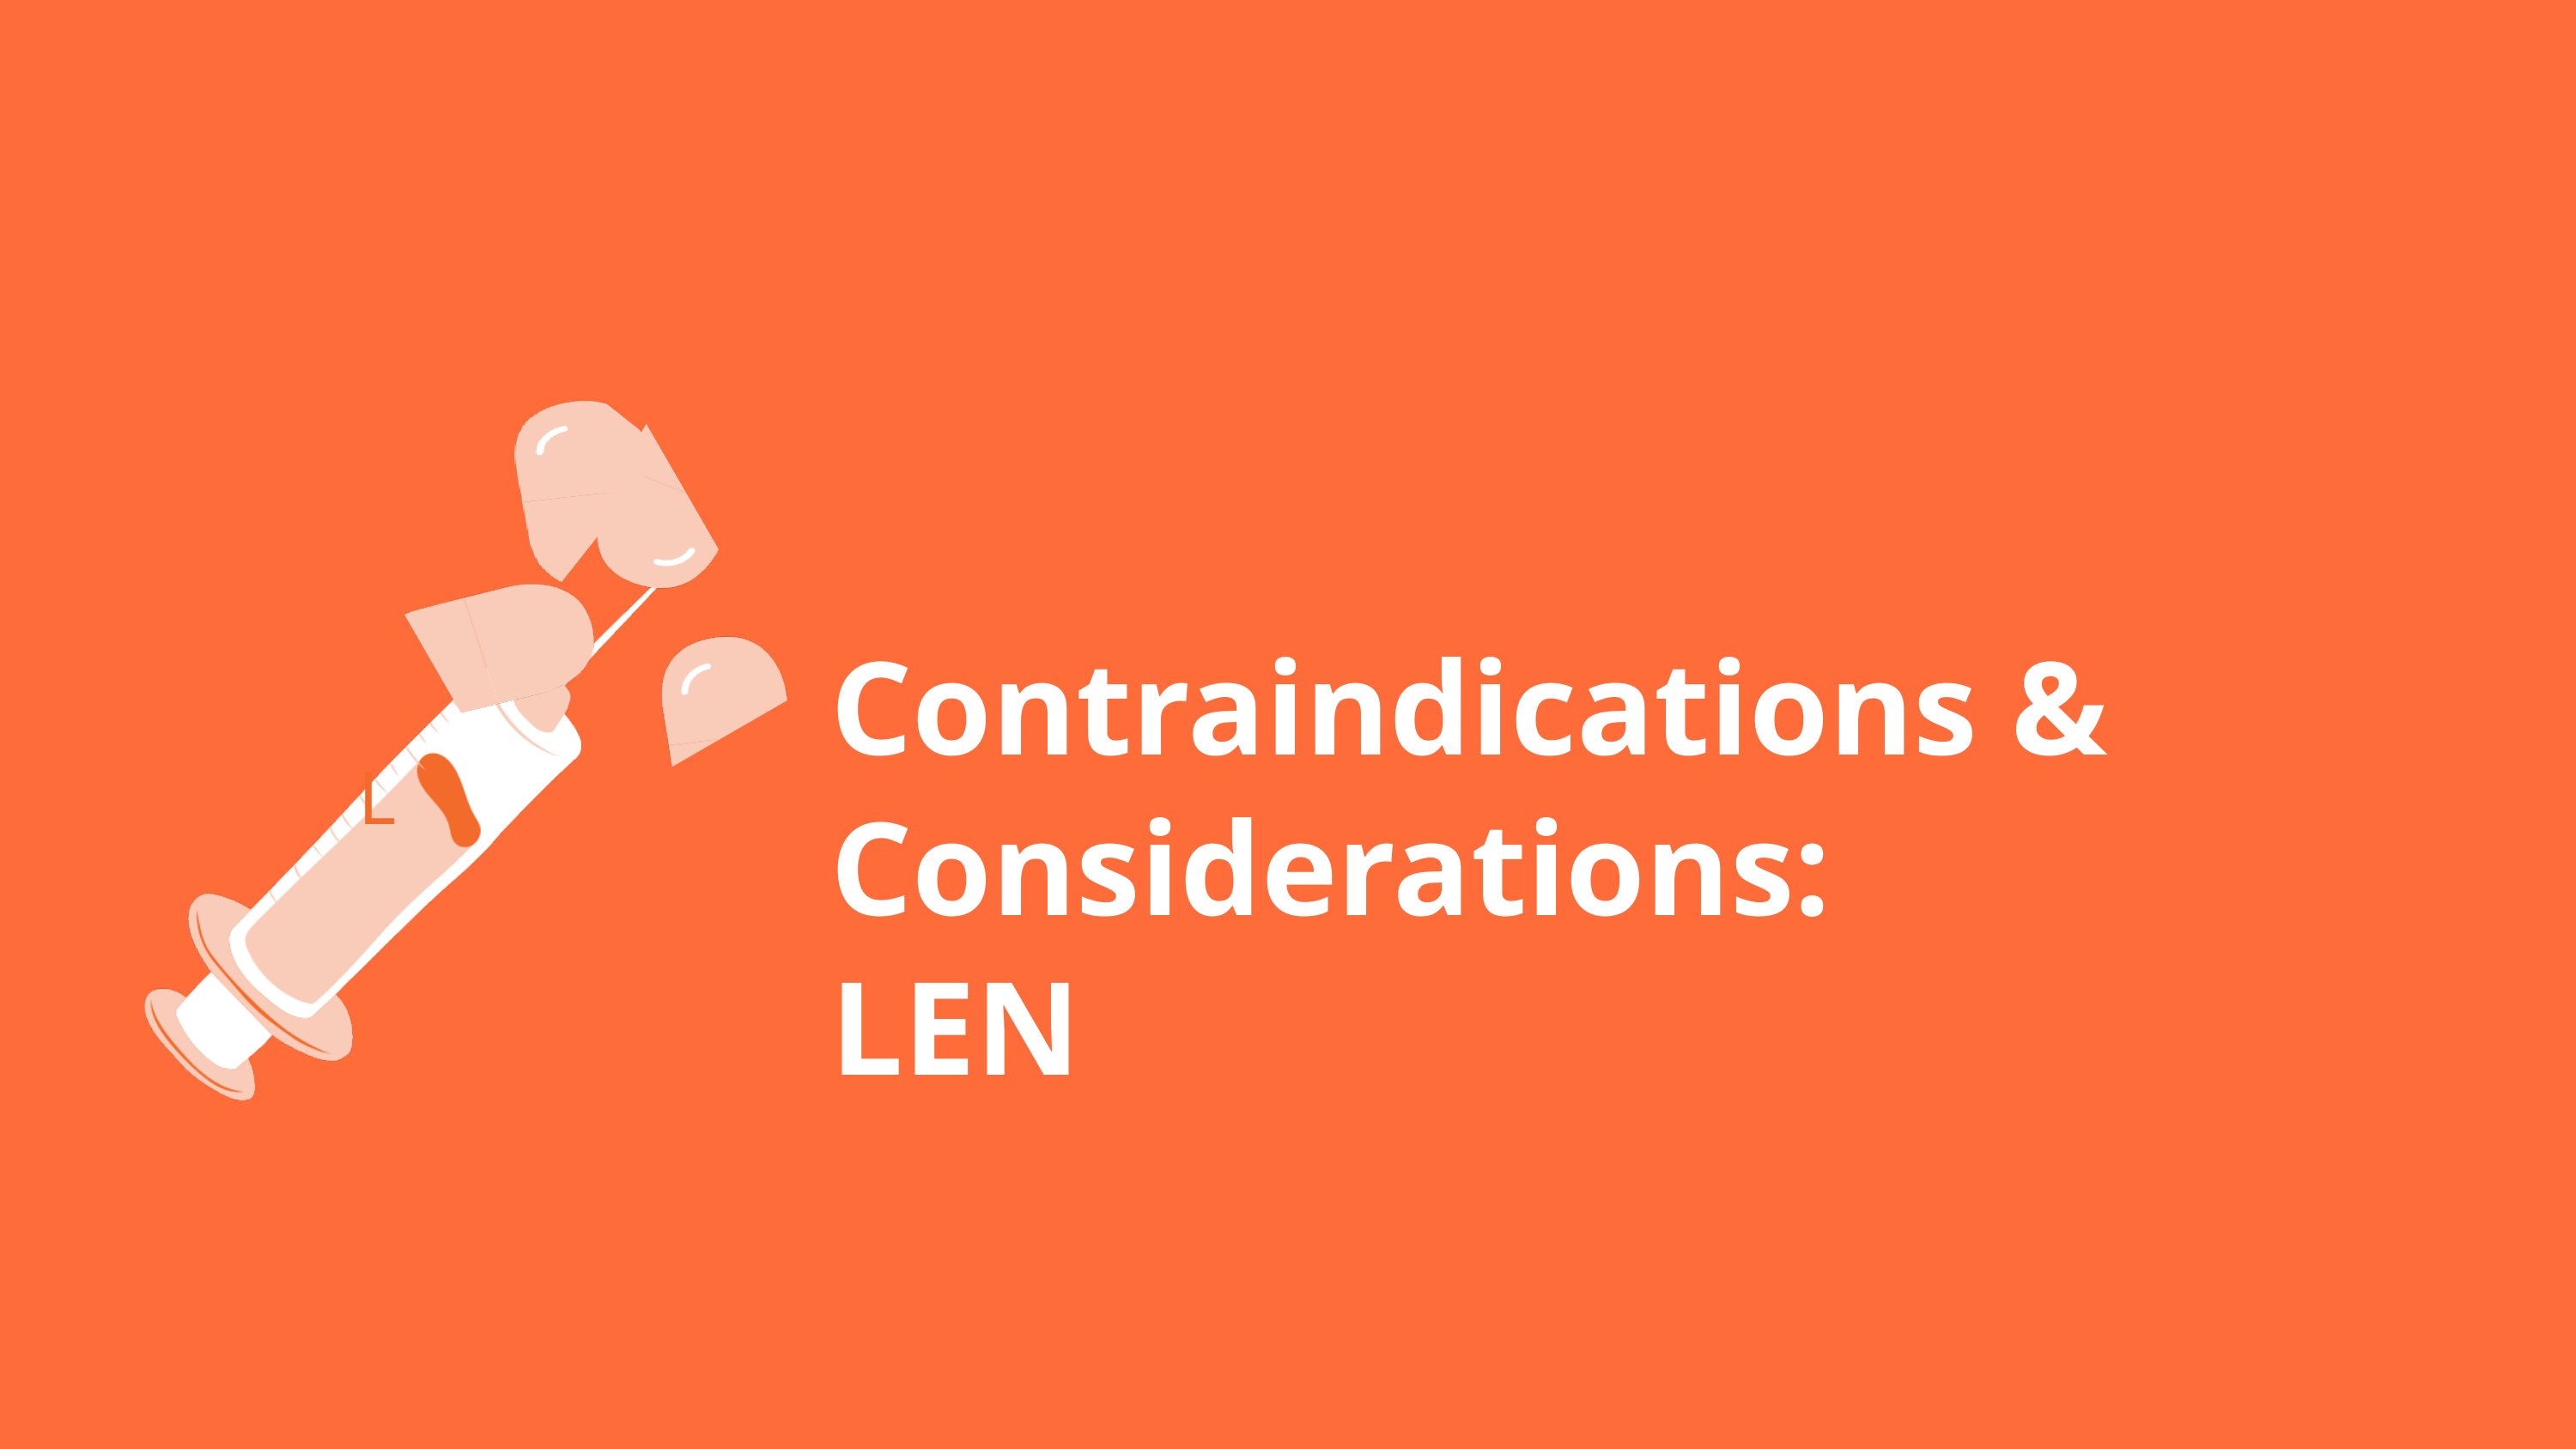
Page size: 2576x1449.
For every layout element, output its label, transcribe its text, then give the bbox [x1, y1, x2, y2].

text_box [144, 367, 802, 1102]
text_box Contraindications & Considerations: LEN [830, 621, 2112, 1101]
